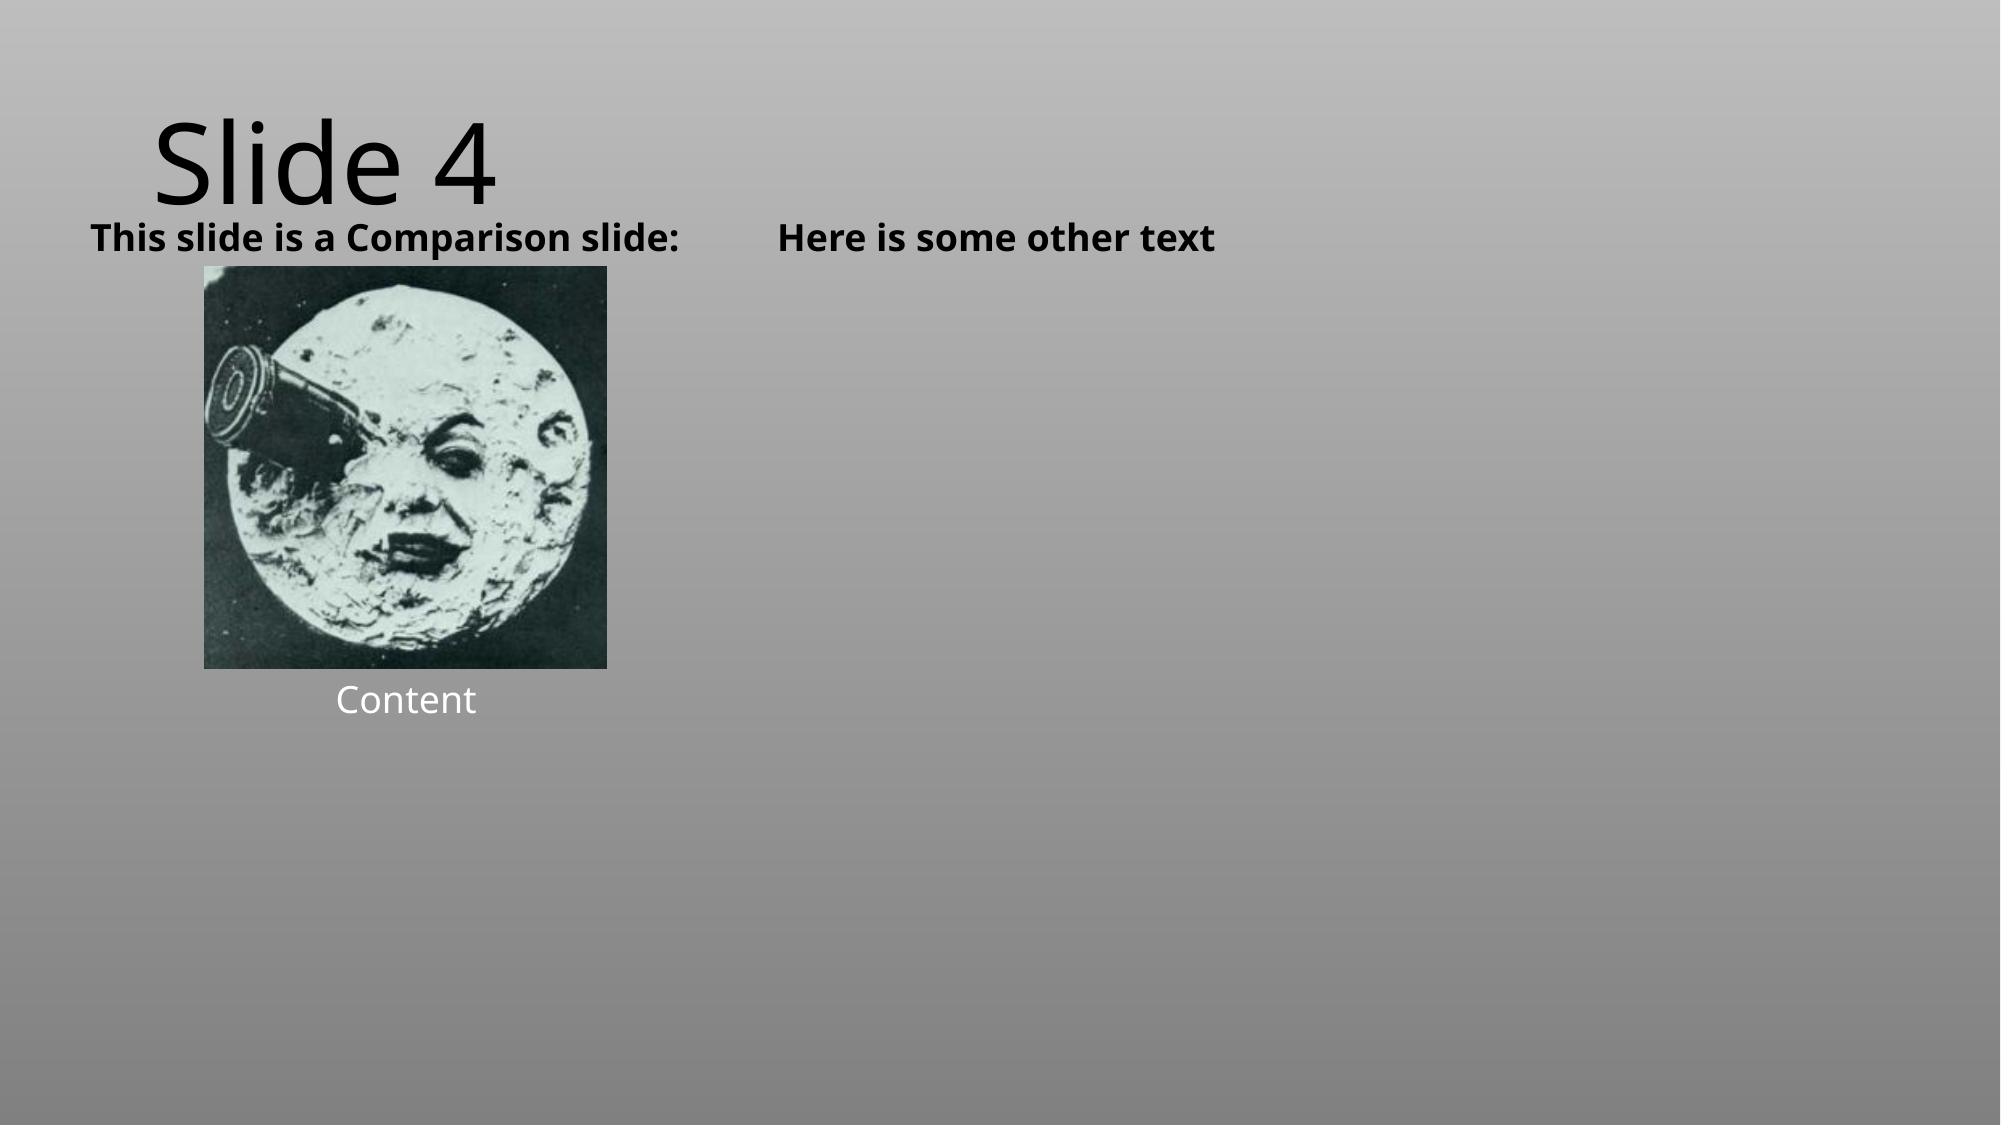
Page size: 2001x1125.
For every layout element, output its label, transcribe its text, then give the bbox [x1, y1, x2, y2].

picture [0, 0, 2001, 1125]
title Slide 4 [137, 59, 1863, 278]
list This slide is a Comparison slide: [75, 188, 738, 268]
text_box Content [74, 668, 738, 753]
list Here is some other text [761, 188, 1425, 268]
